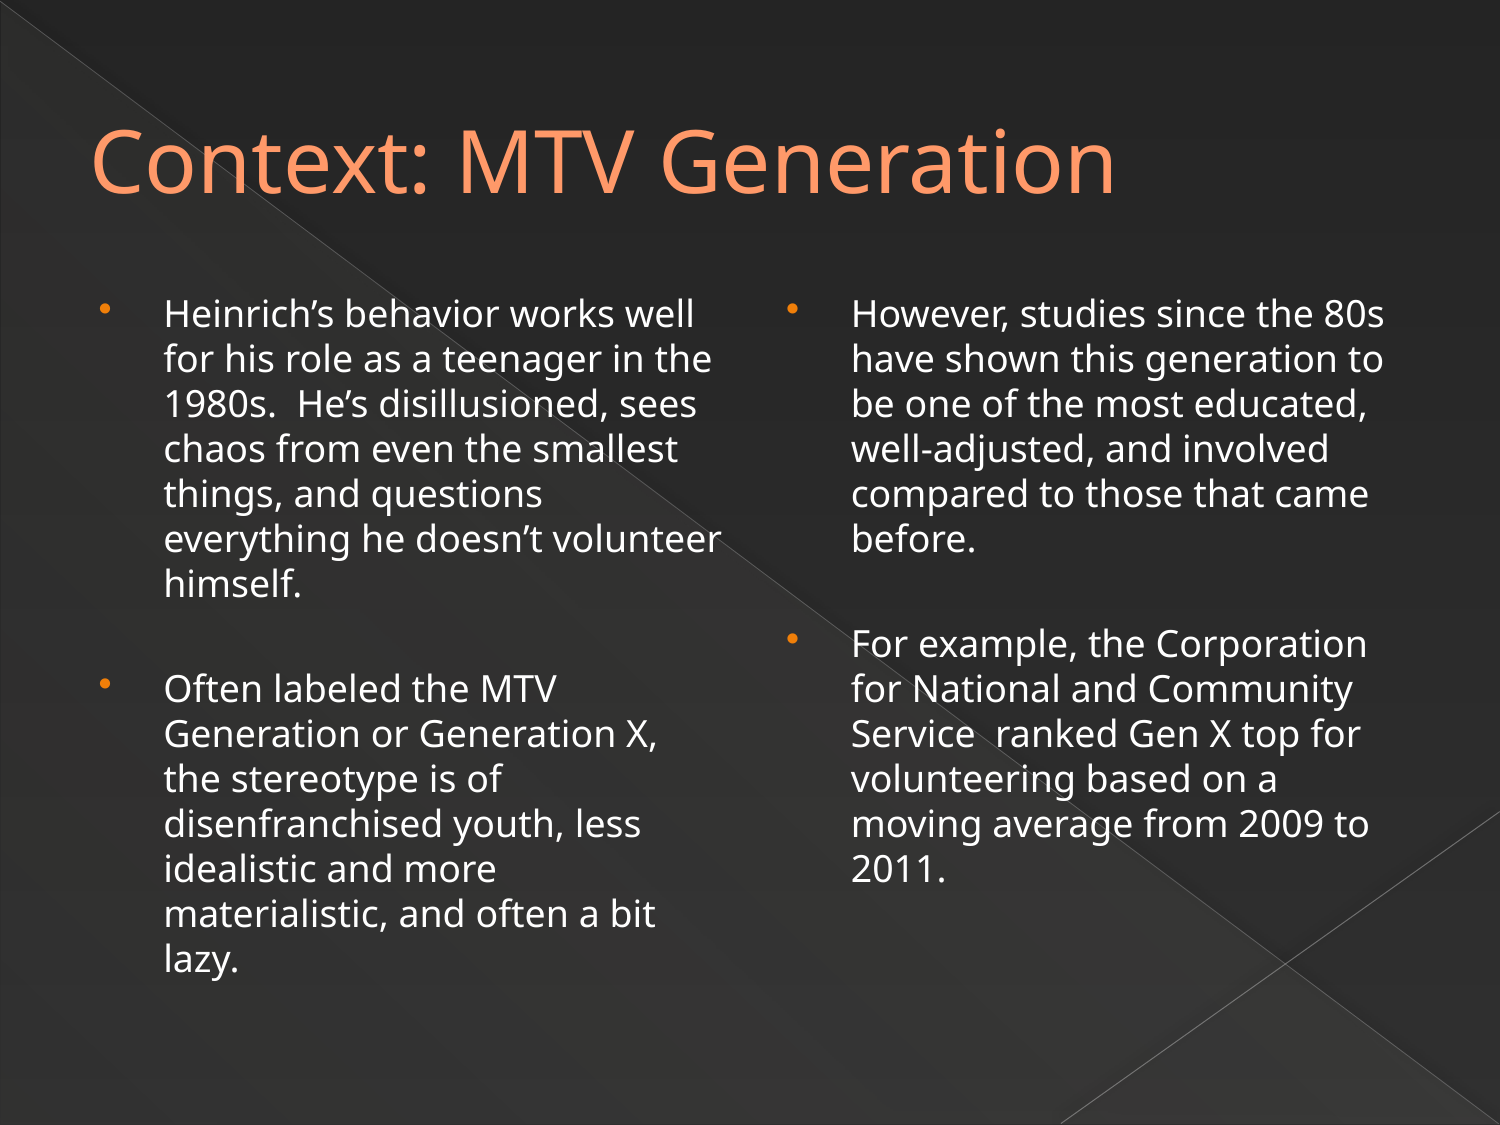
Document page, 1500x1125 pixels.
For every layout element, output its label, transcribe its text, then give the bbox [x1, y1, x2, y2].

list Heinrich’s behavior works well for his role as a teenager in the 1980s. He’s disillusioned, sees chaos from even the smallest things, and questions everything he doesn’t volunteer himself. Often labeled the MTV Generation or Generation X, the stereotype is of disenfranchised youth, less idealistic and more materialistic, and often a bit lazy. [75, 282, 738, 1025]
title Context: MTV Generation [75, 43, 1425, 274]
list However, studies since the 80s have shown this generation to be one of the most educated, well-adjusted, and involved compared to those that came before. For example, the Corporation for National and Community Service ranked Gen X top for volunteering based on a moving average from 2009 to 2011. [762, 282, 1425, 1025]
